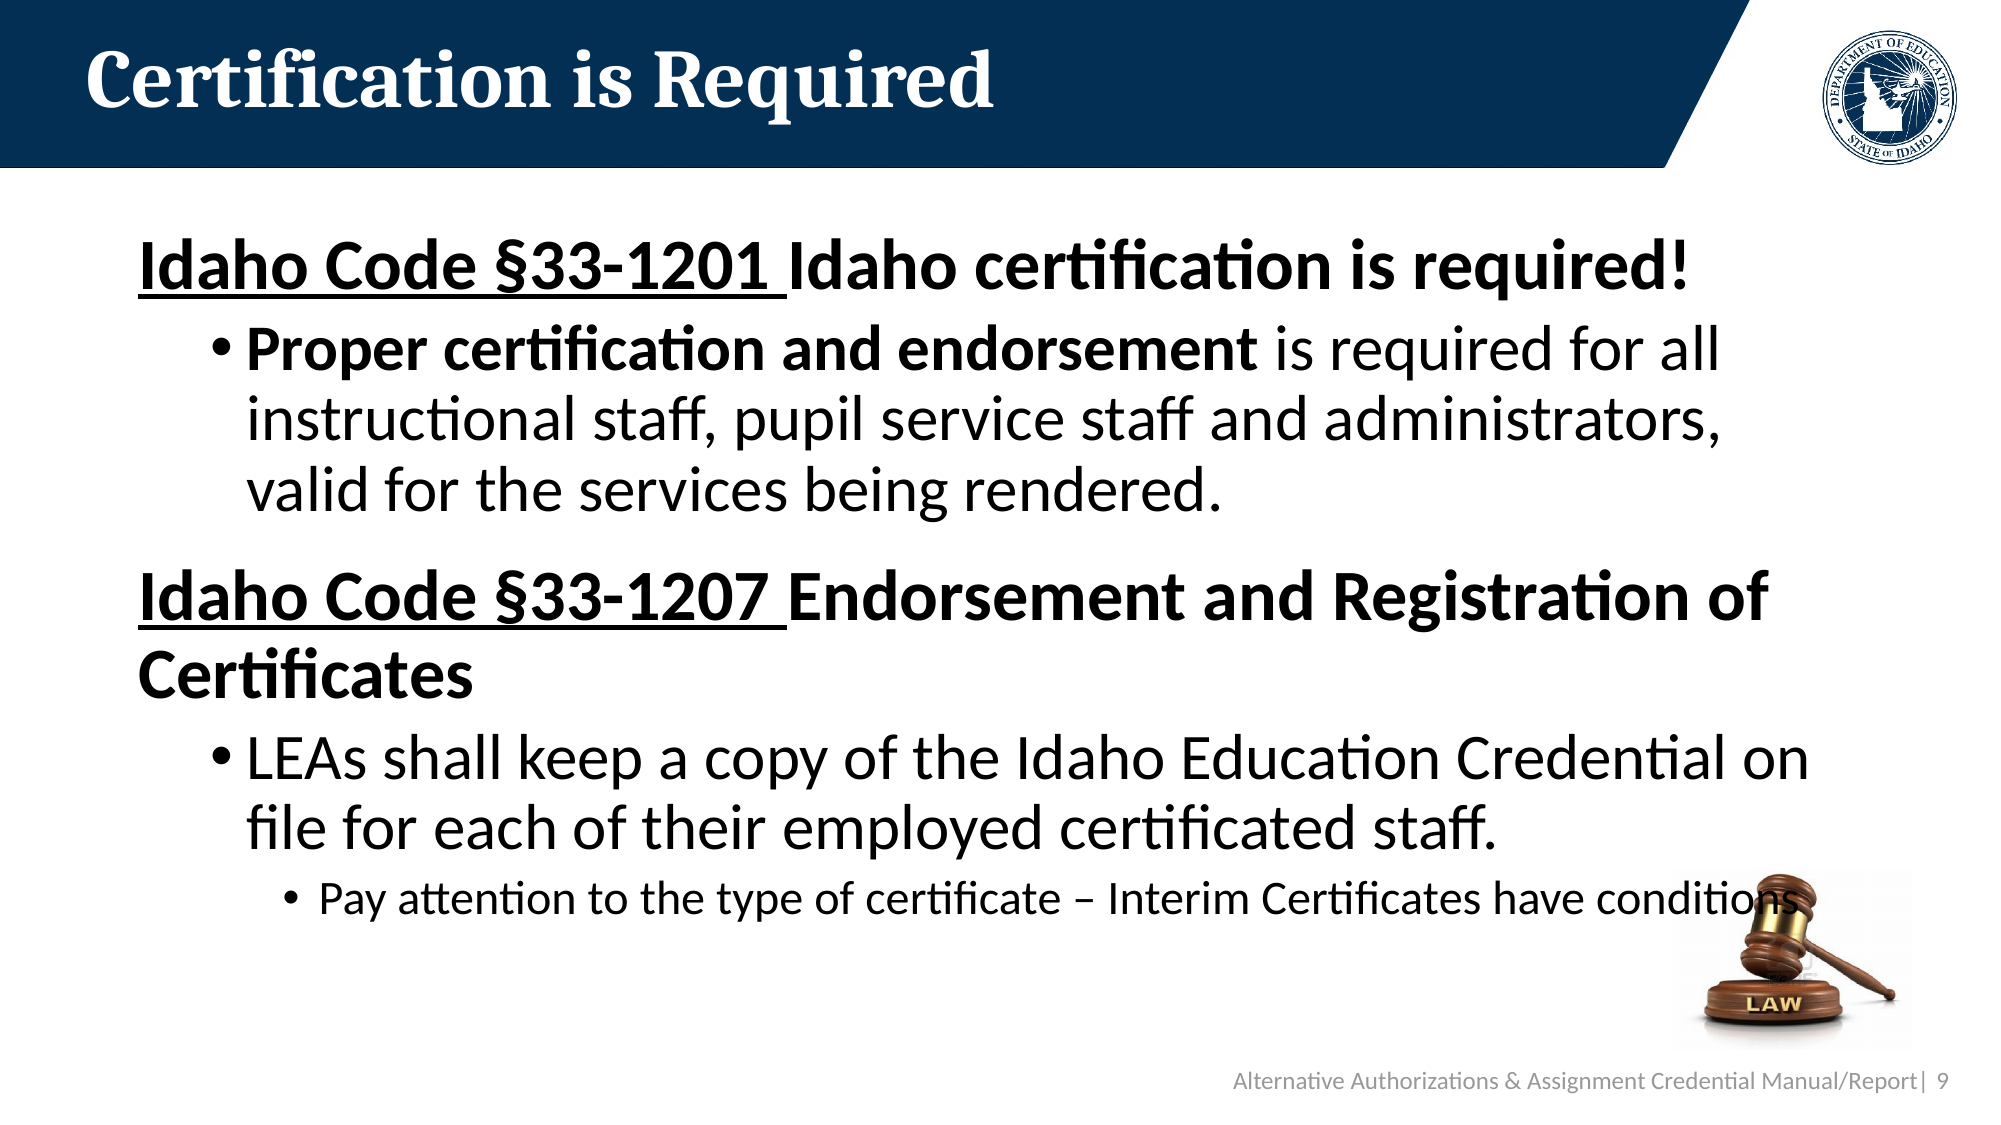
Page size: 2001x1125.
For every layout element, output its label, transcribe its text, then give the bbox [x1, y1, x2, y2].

picture [1672, 869, 1912, 1050]
slide_number Alternative Authorizations & Assignment Credential Manual/Report| 9 [1146, 1049, 1965, 1109]
picture [1665, 0, 1965, 173]
list Idaho Code §33-1201 Idaho certification is required! Proper certification and endorsement is required for all instructional staff, pupil service staff and administrators, valid for the services being rendered. Idaho Code §33-1207 Endorsement and Registration of Certificates LEAs shall keep a copy of the Idaho Education Credential on file for each of their employed certificated staff. Pay attention to the type of certificate – Interim Certificates have conditions [123, 219, 1849, 975]
title Certification is Required [71, 0, 1797, 163]
